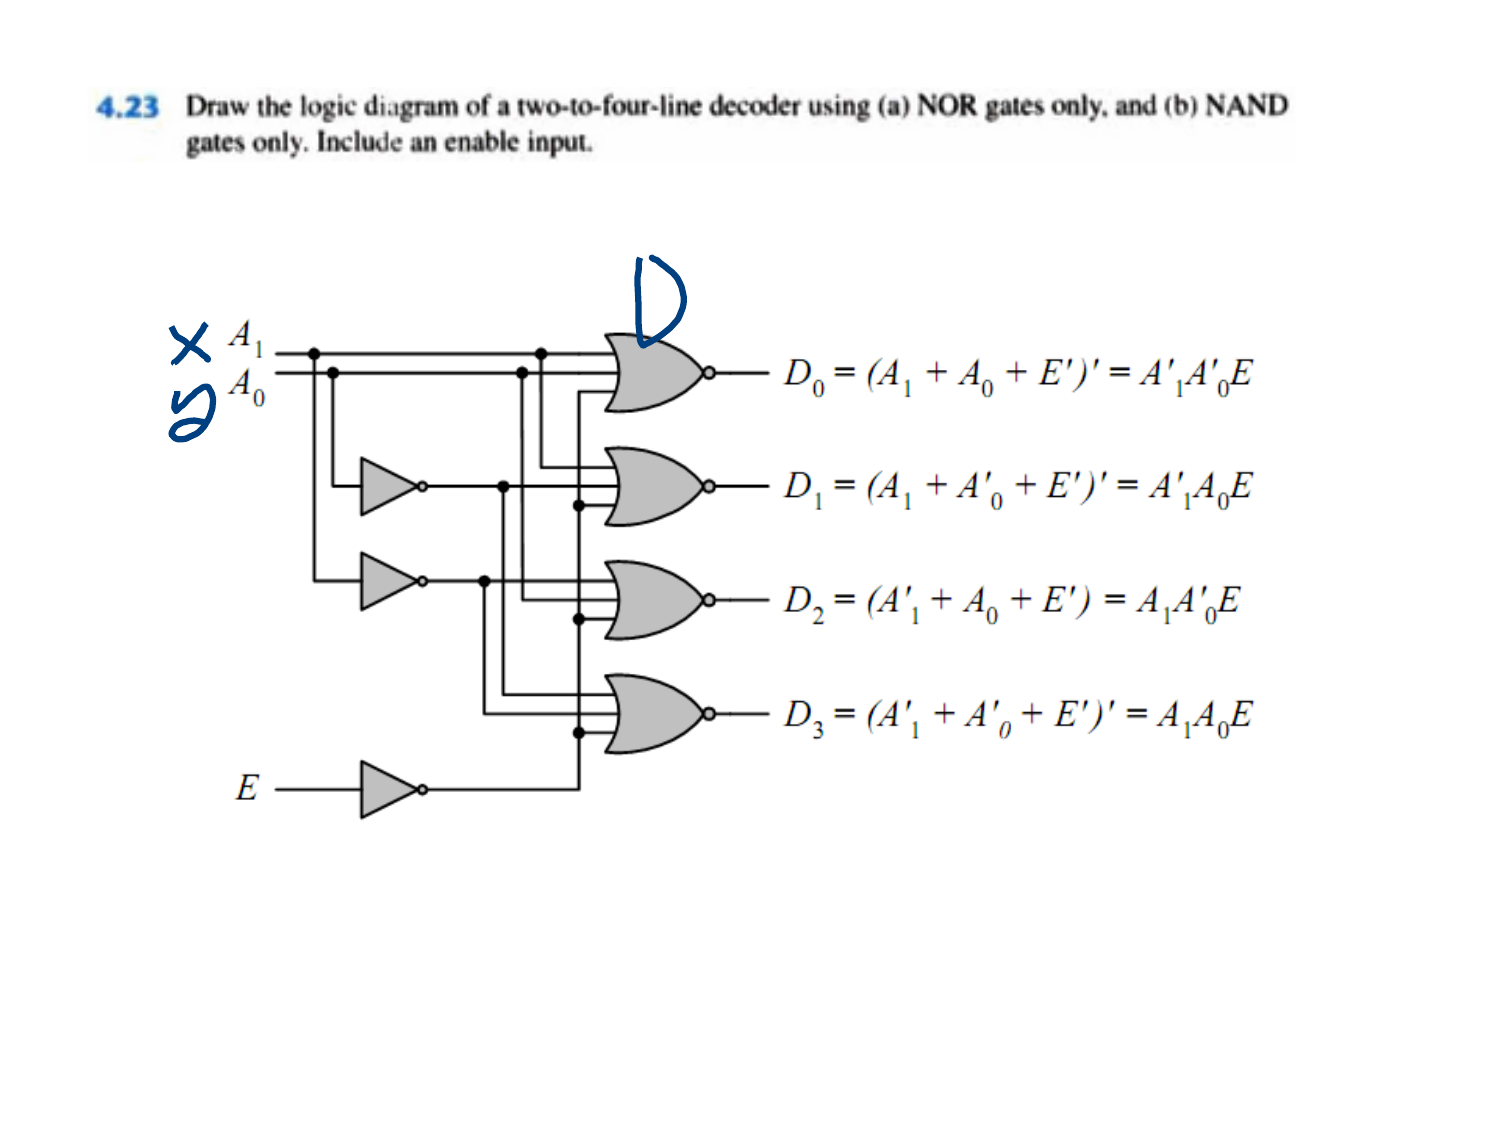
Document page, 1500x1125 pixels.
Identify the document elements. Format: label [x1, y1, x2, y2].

picture [191, 286, 1308, 839]
picture [87, 87, 1297, 162]
text_box [170, 326, 186, 344]
text_box [170, 420, 186, 441]
text_box [173, 348, 186, 364]
text_box [173, 391, 186, 412]
text_box [636, 257, 682, 285]
